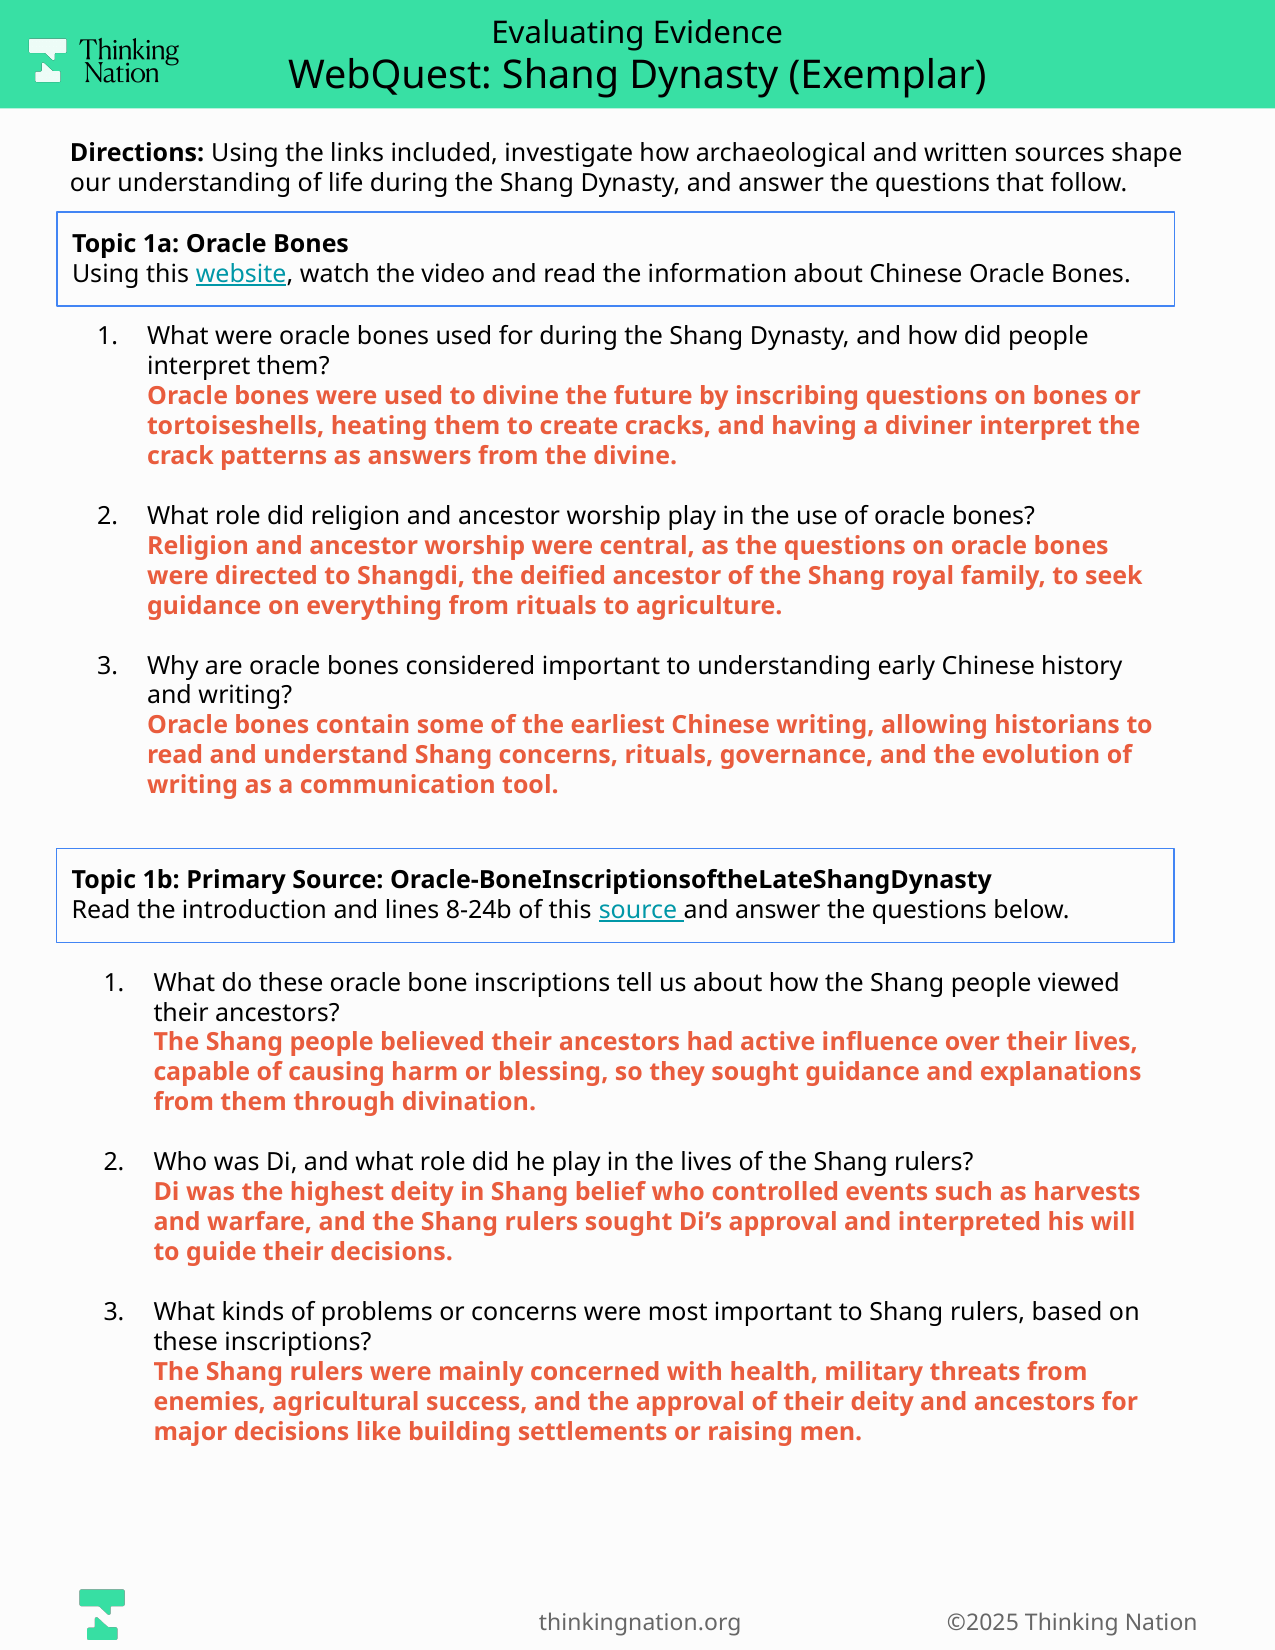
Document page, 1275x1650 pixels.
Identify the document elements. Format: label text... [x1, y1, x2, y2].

text_box ©2025 Thinking Nation [912, 1592, 1214, 1643]
text_box Evaluating Evidence WebQuest: Shang Dynasty (Exemplar) [0, 0, 1275, 109]
text_box What were oracle bones used for during the Shang Dynasty, and how did people interpret them? Oracle bones were used to divine the future by inscribing questions on bones or tortoiseshells, heating them to create cracks, and having a diviner interpret the crack patterns as answers from the divine. What role did religion and ancestor worship play in the use of oracle bones? Religion and ancestor worship were central, as the questions on oracle bones were directed to Shangdi, the deified ancestor of the Shang royal family, to seek guidance on everything from rituals to agriculture. Why are oracle bones considered important to understanding early Chinese history and writing? Oracle bones contain some of the earliest Chinese writing, allowing historians to read and understand Shang concerns, rituals, governance, and the evolution of writing as a communication tool. [57, 307, 1175, 839]
text_box Topic 1b: Primary Source: Oracle‑Bone Inscriptions of the Late Shang Dynasty Read the introduction and lines 8-24b of this source and answer the questions below. [56, 848, 1175, 943]
text_box Directions: Using the links included, investigate how archaeological and written sources shape our understanding of life during the Shang Dynasty, and answer the questions that follow. [54, 121, 1226, 212]
text_box Topic 1a: Oracle Bones Using this website, watch the video and read the information about Chinese Oracle Bones. [57, 212, 1175, 307]
text_box What do these oracle bone inscriptions tell us about how the Shang people viewed their ancestors? The Shang people believed their ancestors had active influence over their lives, capable of causing harm or blessing, so they sought guidance and explanations from them through divination. Who was Di, and what role did he play in the lives of the Shang rulers? Di was the highest deity in Shang belief who controlled events such as harvests and warfare, and the Shang rulers sought Di’s approval and interpreted his will to guide their decisions. What kinds of problems or concerns were most important to Shang rulers, based on these inscriptions? The Shang rulers were mainly concerned with health, military threats from enemies, agricultural success, and the approval of their deity and ancestors for major decisions like building settlements or raising men. [63, 951, 1174, 1542]
text_box thinkingnation.org [489, 1592, 792, 1643]
picture [66, 1578, 138, 1650]
picture [12, 24, 184, 96]
